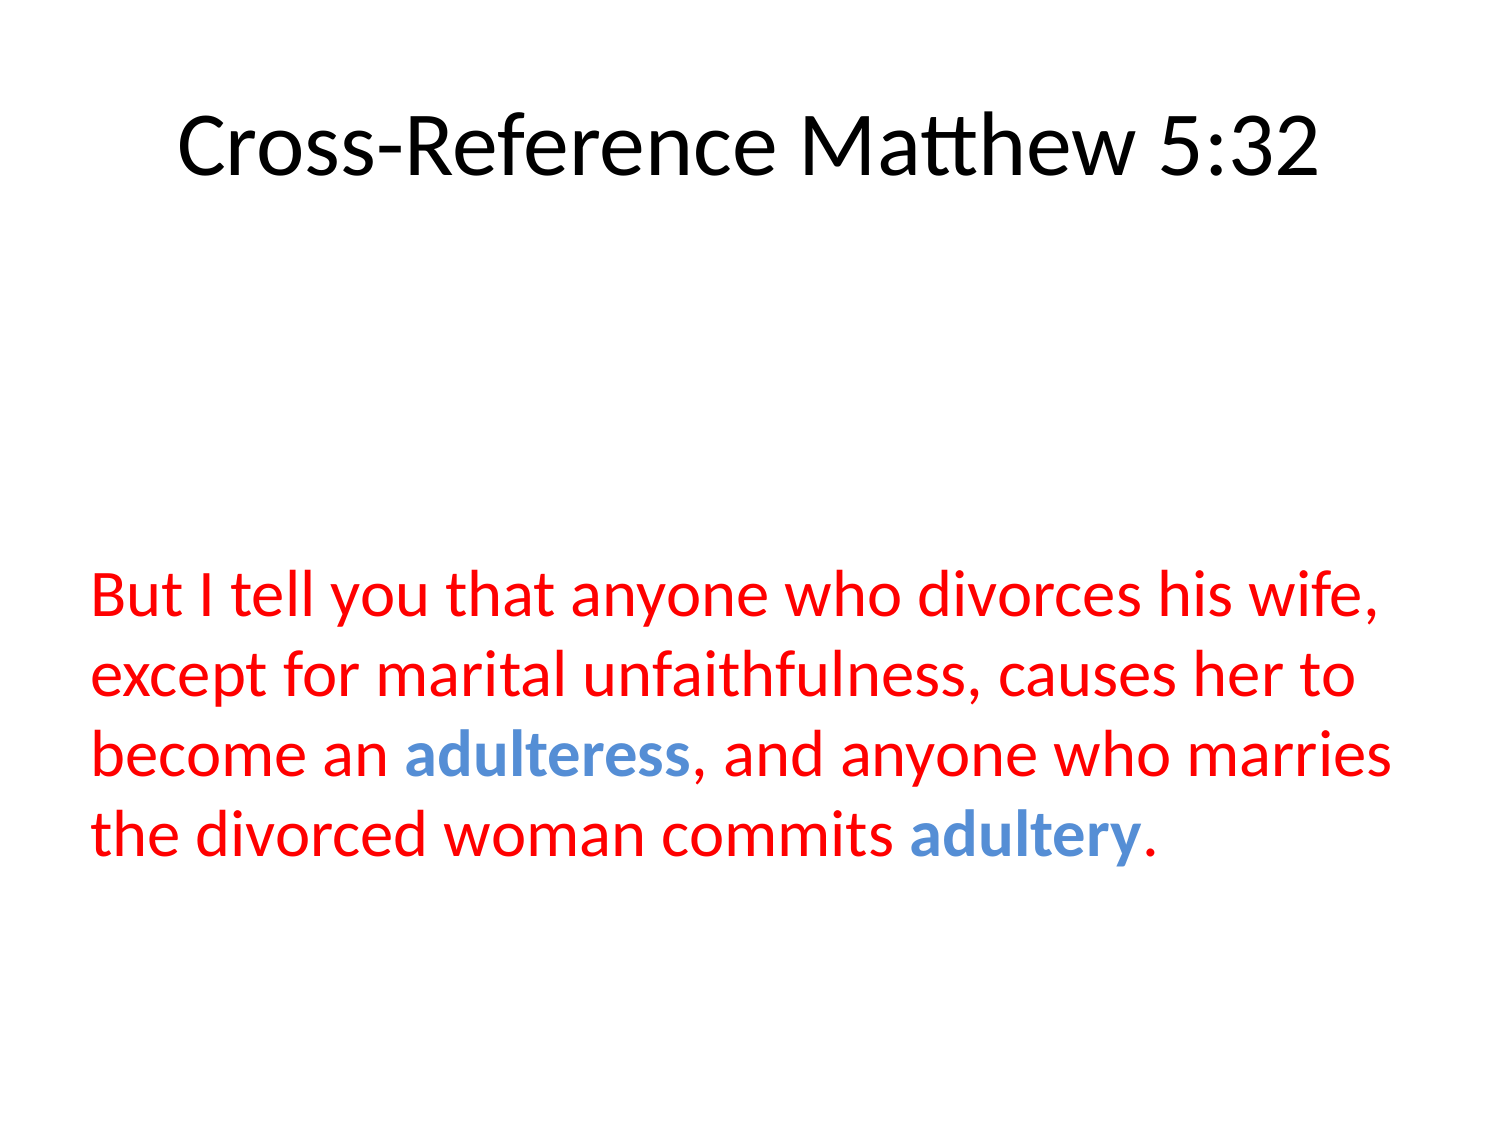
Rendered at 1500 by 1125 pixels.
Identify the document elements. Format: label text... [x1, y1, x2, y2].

title Cross-Reference Matthew 5:32 [75, 45, 1425, 233]
list But I tell you that anyone who divorces his wife, except for marital unfaithfulness, causes her to become an adulteress, and anyone who marries the divorced woman commits adultery. [75, 262, 1425, 1005]
